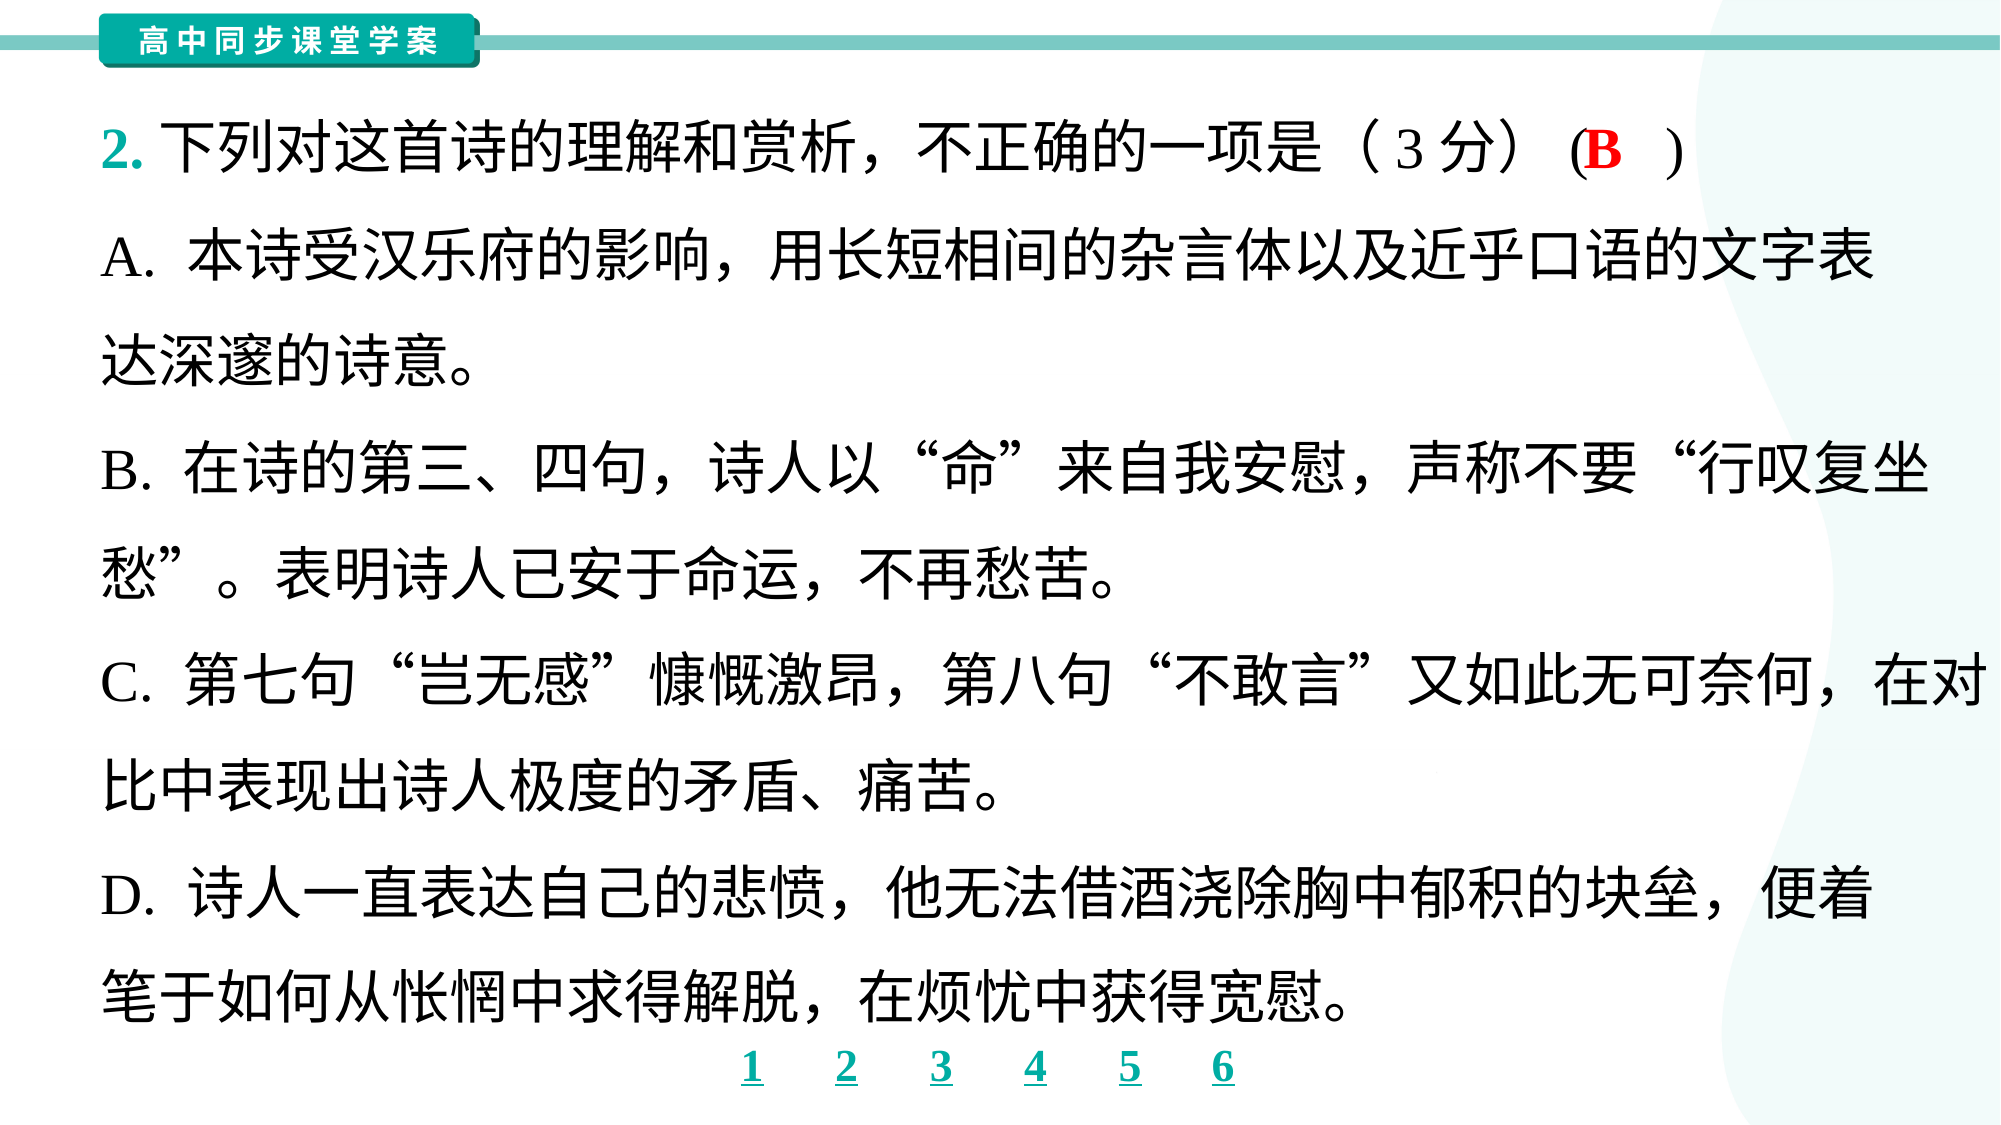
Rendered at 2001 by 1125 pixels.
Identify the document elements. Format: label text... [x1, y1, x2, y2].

text_box 2.下列对这首诗的理解和赏析，不正确的一项是（3分）( ) [100, 76, 1562, 169]
text_box 2.下列对这首诗的理解和赏析，不正确的一项是（3分）( ) [1644, 76, 1899, 169]
text_box B [1562, 75, 1644, 169]
picture [0, 0, 2000, 1125]
text_box A. 本诗受汉乐府的影响，用长短相间的杂言体以及近乎口语的文字表 达深邃的诗意。 B. 在诗的第三、四句，诗人以“命”来自我安慰，声称不要“行叹复坐 愁”。表明诗人已安于命运，不再愁苦。 C. 第七句“岂无感”慷慨激昂，第八句“不敢言”又如此无可奈何，在对 比中表现出诗人极度的矛盾、痛苦。 D. 诗人一直表达自己的悲愤，他无法借酒浇除胸中郁积的块垒，便着 笔于如何从怅惘中求得解脱，在烦忧中获得宽慰。 [100, 182, 1899, 1019]
